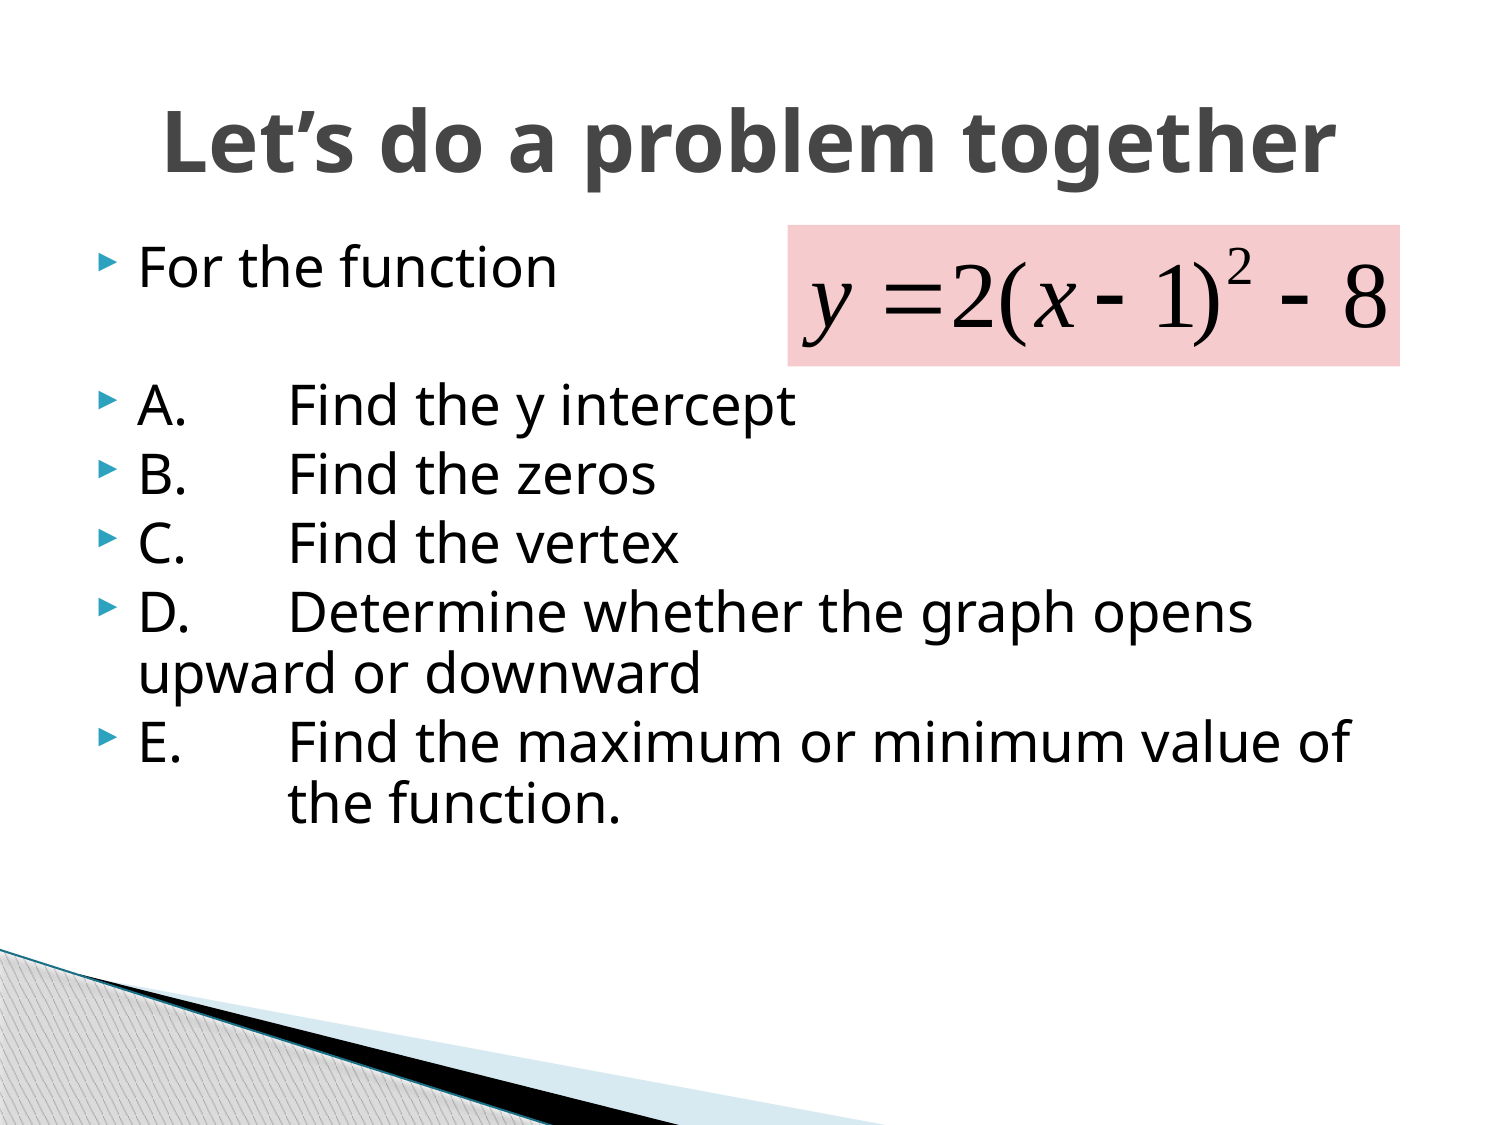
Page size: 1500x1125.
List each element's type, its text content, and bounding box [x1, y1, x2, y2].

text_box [787, 224, 1401, 367]
title Let’s do a problem together [75, 45, 1425, 231]
list For the function A. Find the y intercept B. Find the zeros C. Find the vertex D. Determine whether the graph opens upward or downward E. Find the maximum or minimum value of the function. [62, 231, 1438, 984]
